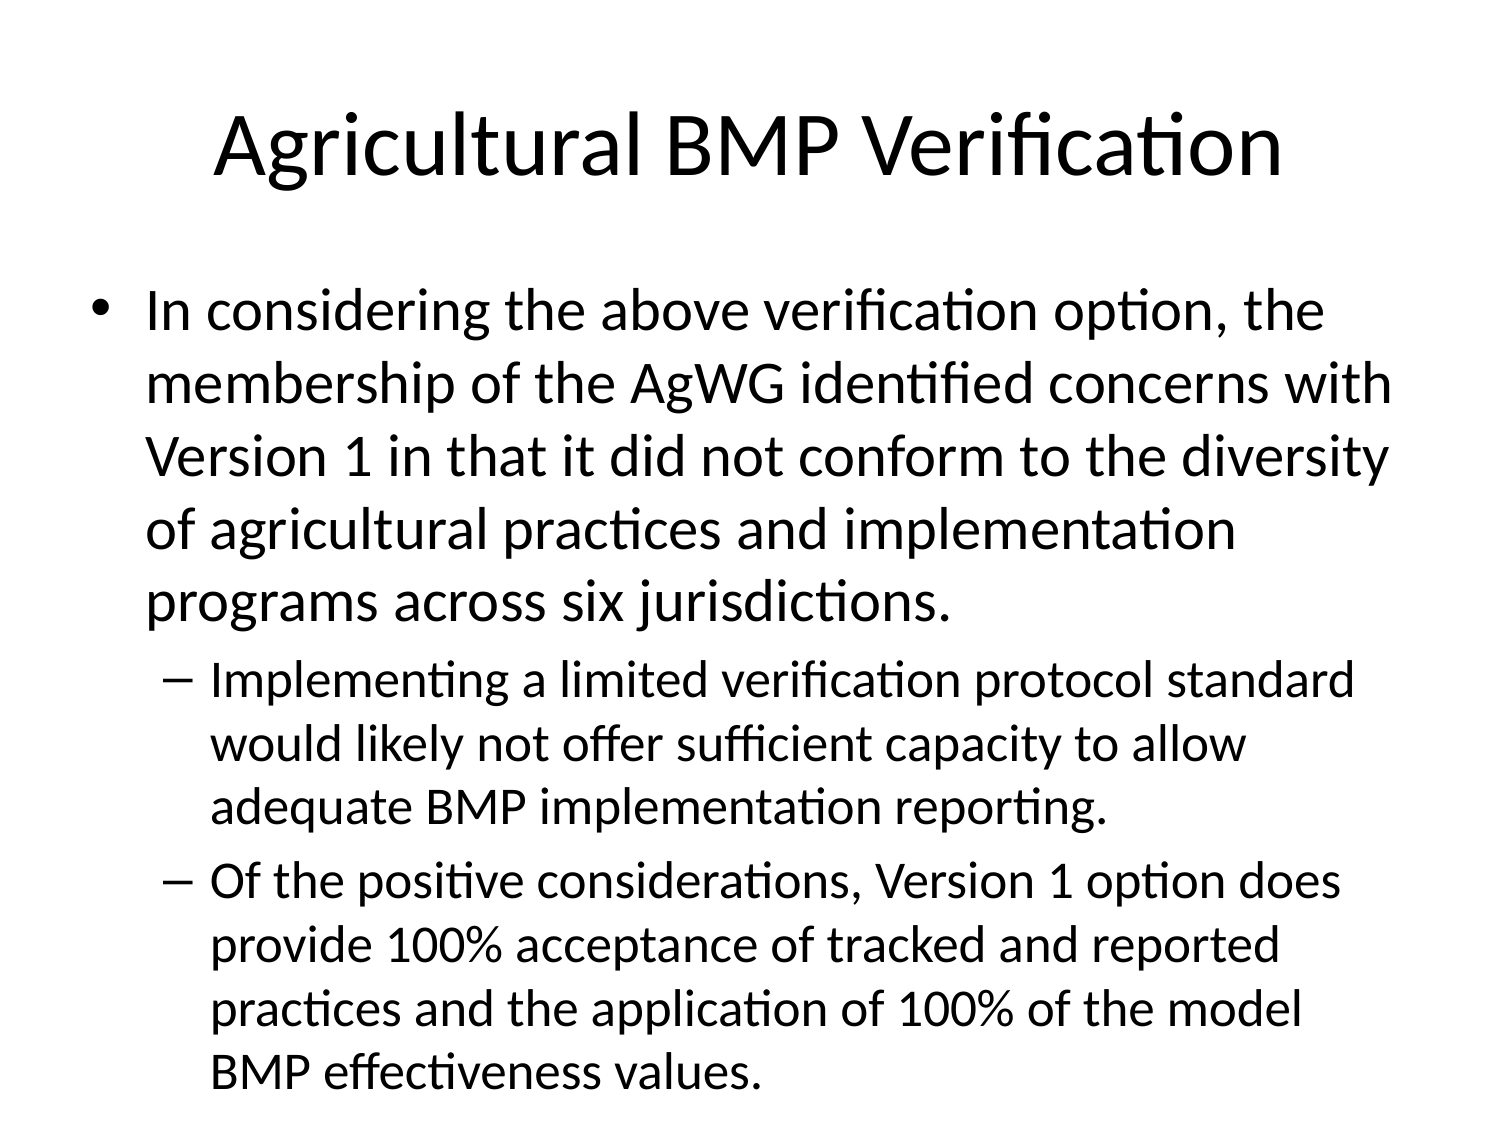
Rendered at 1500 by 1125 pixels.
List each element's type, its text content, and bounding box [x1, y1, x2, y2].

list In considering the above verification option, the membership of the AgWG identified concerns with Version 1 in that it did not conform to the diversity of agricultural practices and implementation programs across six jurisdictions. Implementing a limited verification protocol standard would likely not offer sufficient capacity to allow adequate BMP implementation reporting. Of the positive considerations, Version 1 option does provide 100% acceptance of tracked and reported practices and the application of 100% of the model BMP effectiveness values. [75, 262, 1425, 1125]
title Agricultural BMP Verification [75, 45, 1425, 233]
